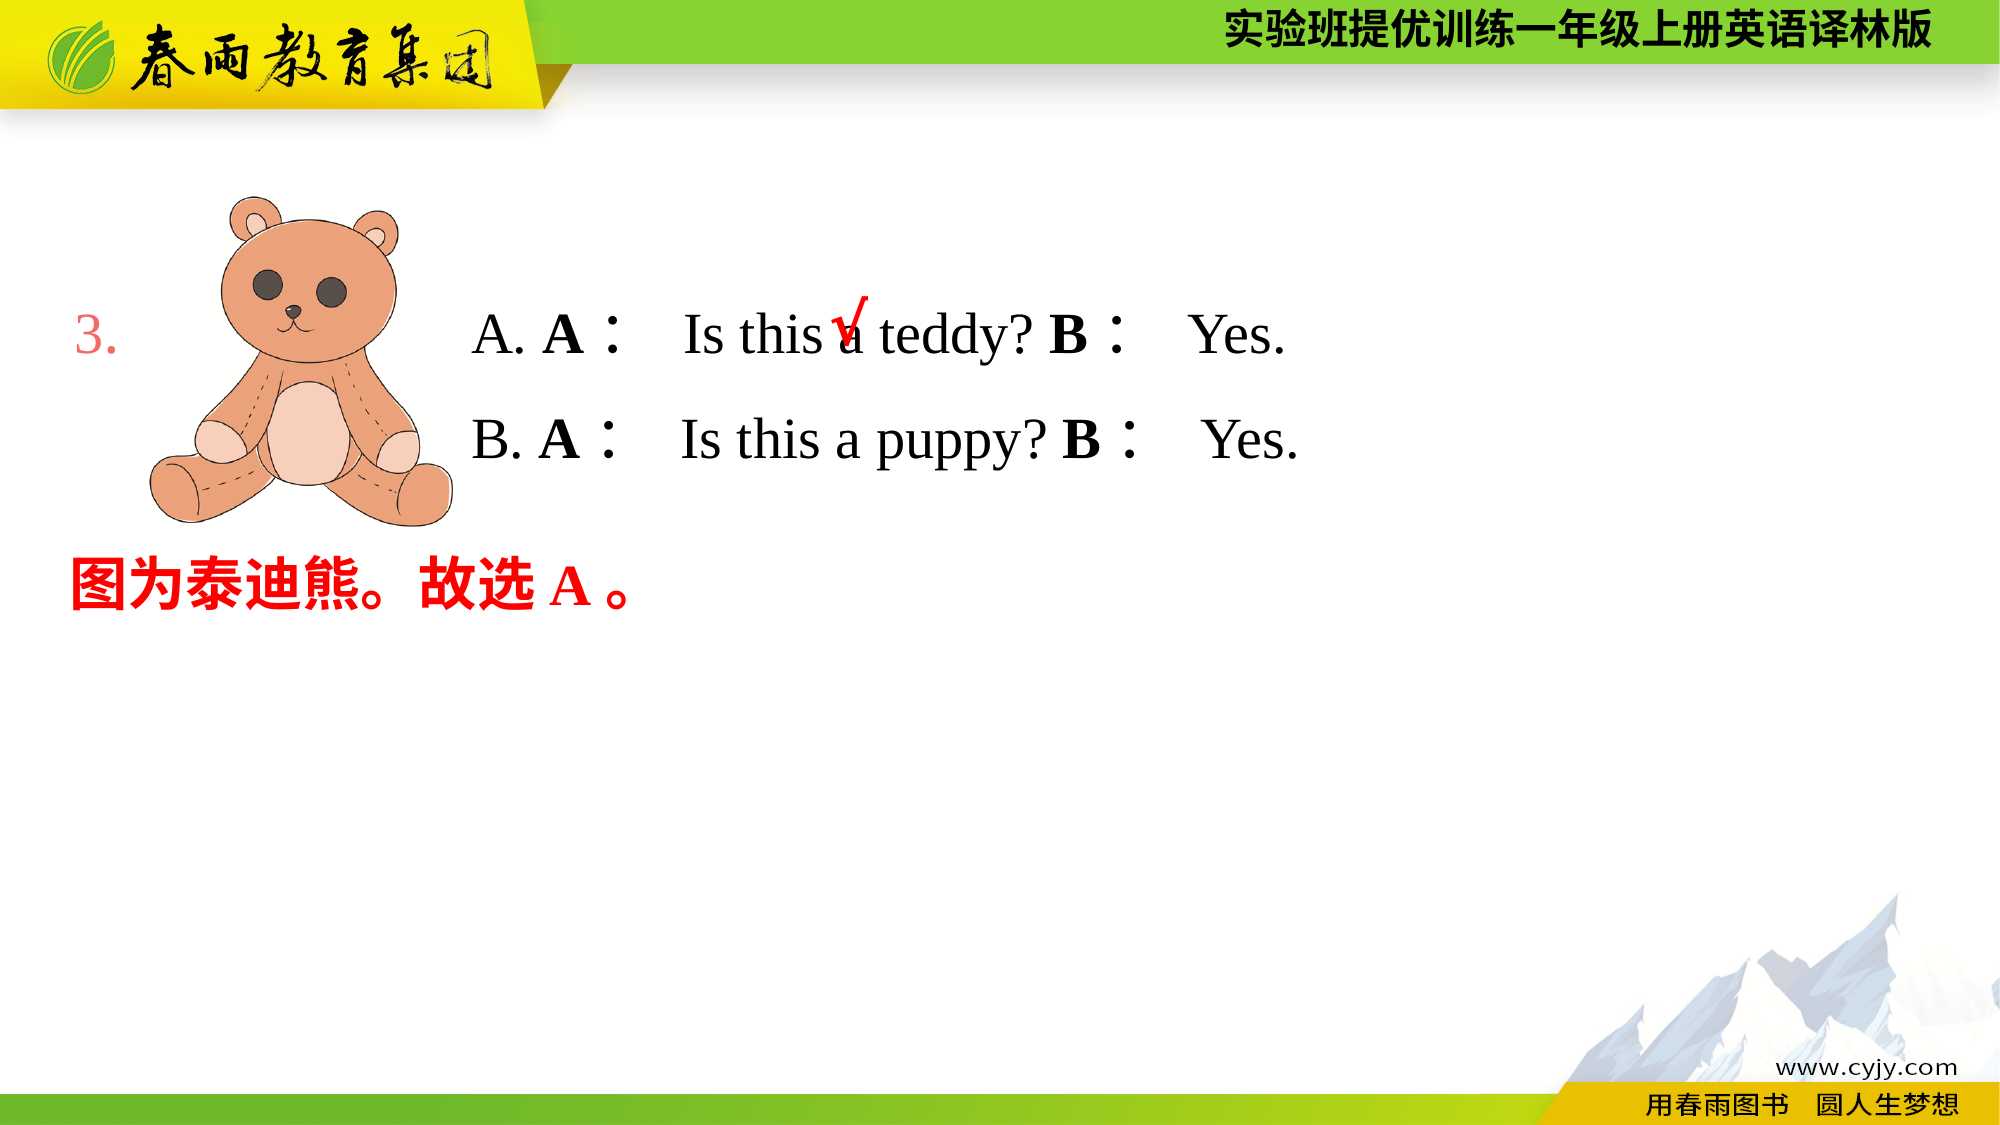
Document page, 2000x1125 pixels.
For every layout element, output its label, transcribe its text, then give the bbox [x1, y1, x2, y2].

list 3. （ ）A. A： Is this a teddy? B： Yes. （ ）B. A： Is this a puppy? B： Yes. [457, 252, 1944, 467]
picture [0, 0, 2000, 1125]
text_box 图为泰迪熊。故选A。 [54, 540, 679, 625]
list 3. （ ）A. A： Is this a teddy? B： Yes. （ ）B. A： Is this a puppy? B： Yes. [59, 252, 144, 467]
text_box √ [814, 279, 883, 365]
